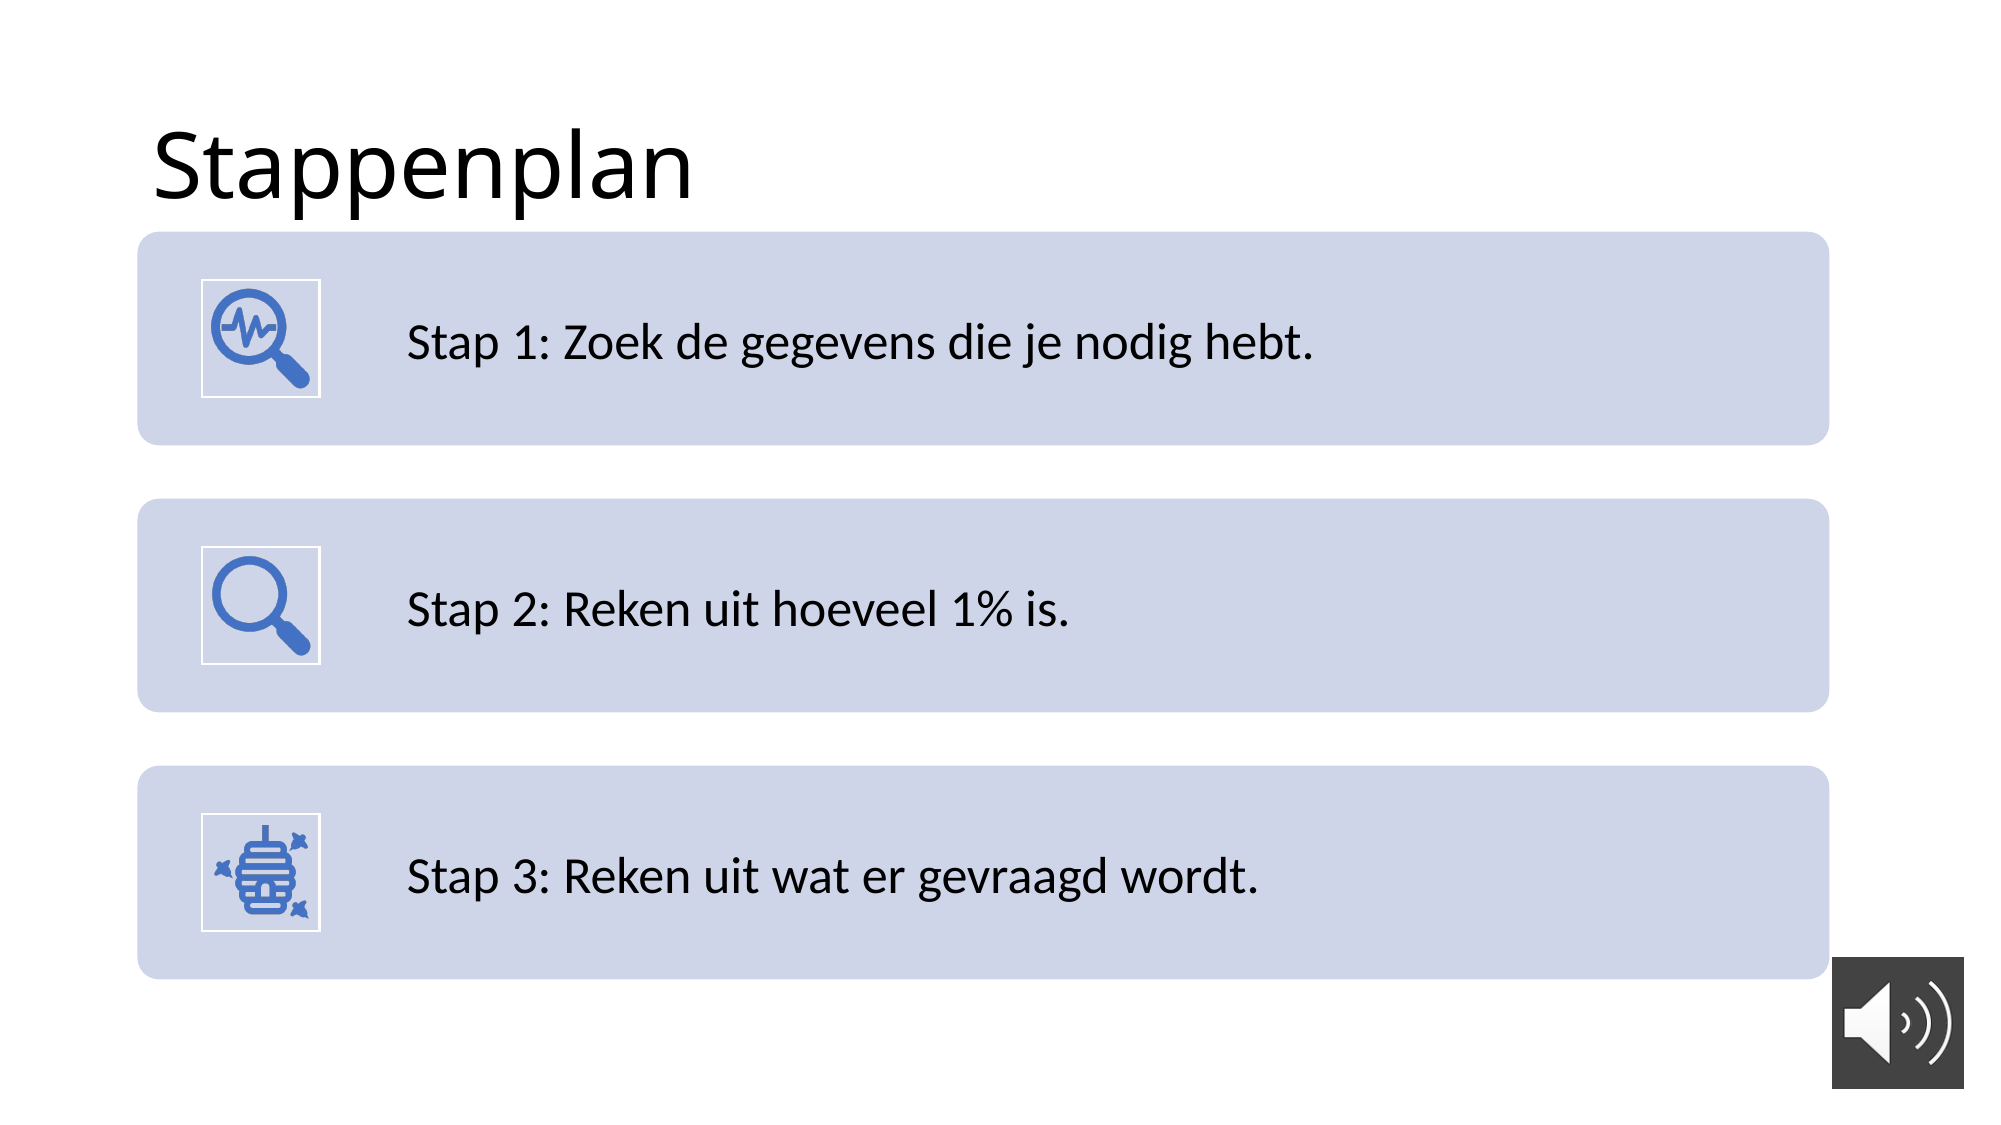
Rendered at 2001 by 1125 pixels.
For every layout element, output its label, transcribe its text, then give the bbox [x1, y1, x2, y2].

picture [1831, 956, 1965, 1090]
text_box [137, 231, 1830, 980]
title Stappenplan [137, 59, 1863, 278]
